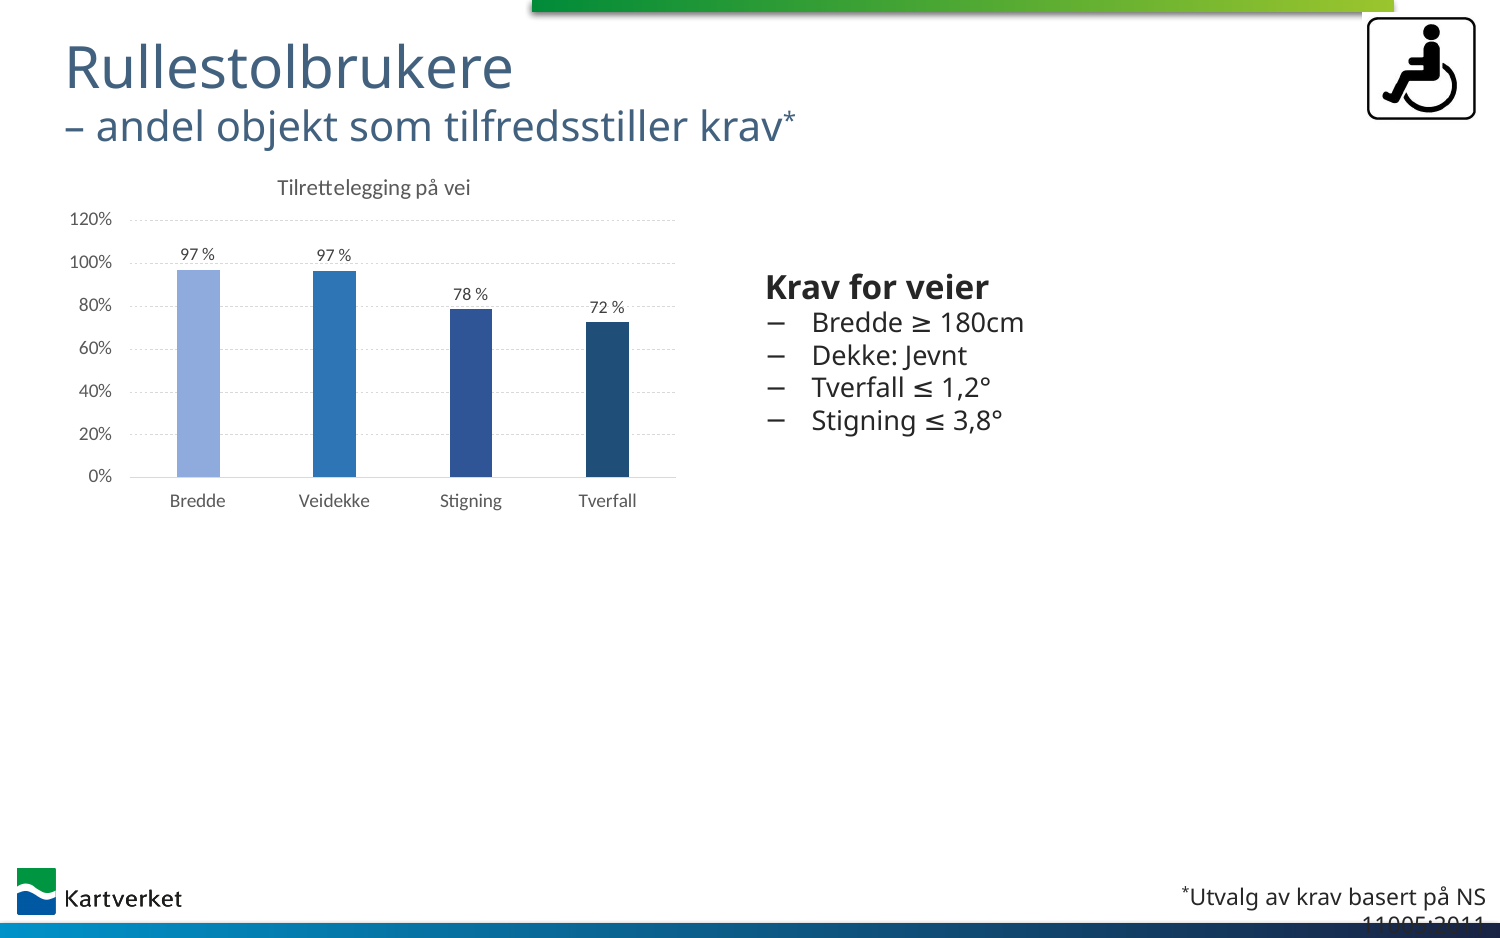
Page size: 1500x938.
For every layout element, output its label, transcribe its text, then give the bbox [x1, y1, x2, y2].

text_box *Utvalg av krav basert på NS 11005:2011 [1068, 873, 1500, 938]
text_box Rullestolbrukere – andel objekt som tilfredsstiller krav* [49, 25, 1431, 158]
text_box Krav for veier Bredde ≥ 180cm Dekke: Jevnt Tverfall ≤ 1,2° Stigning ≤ 3,8° [750, 258, 1234, 444]
picture [62, 166, 687, 519]
picture [1362, 12, 1481, 126]
